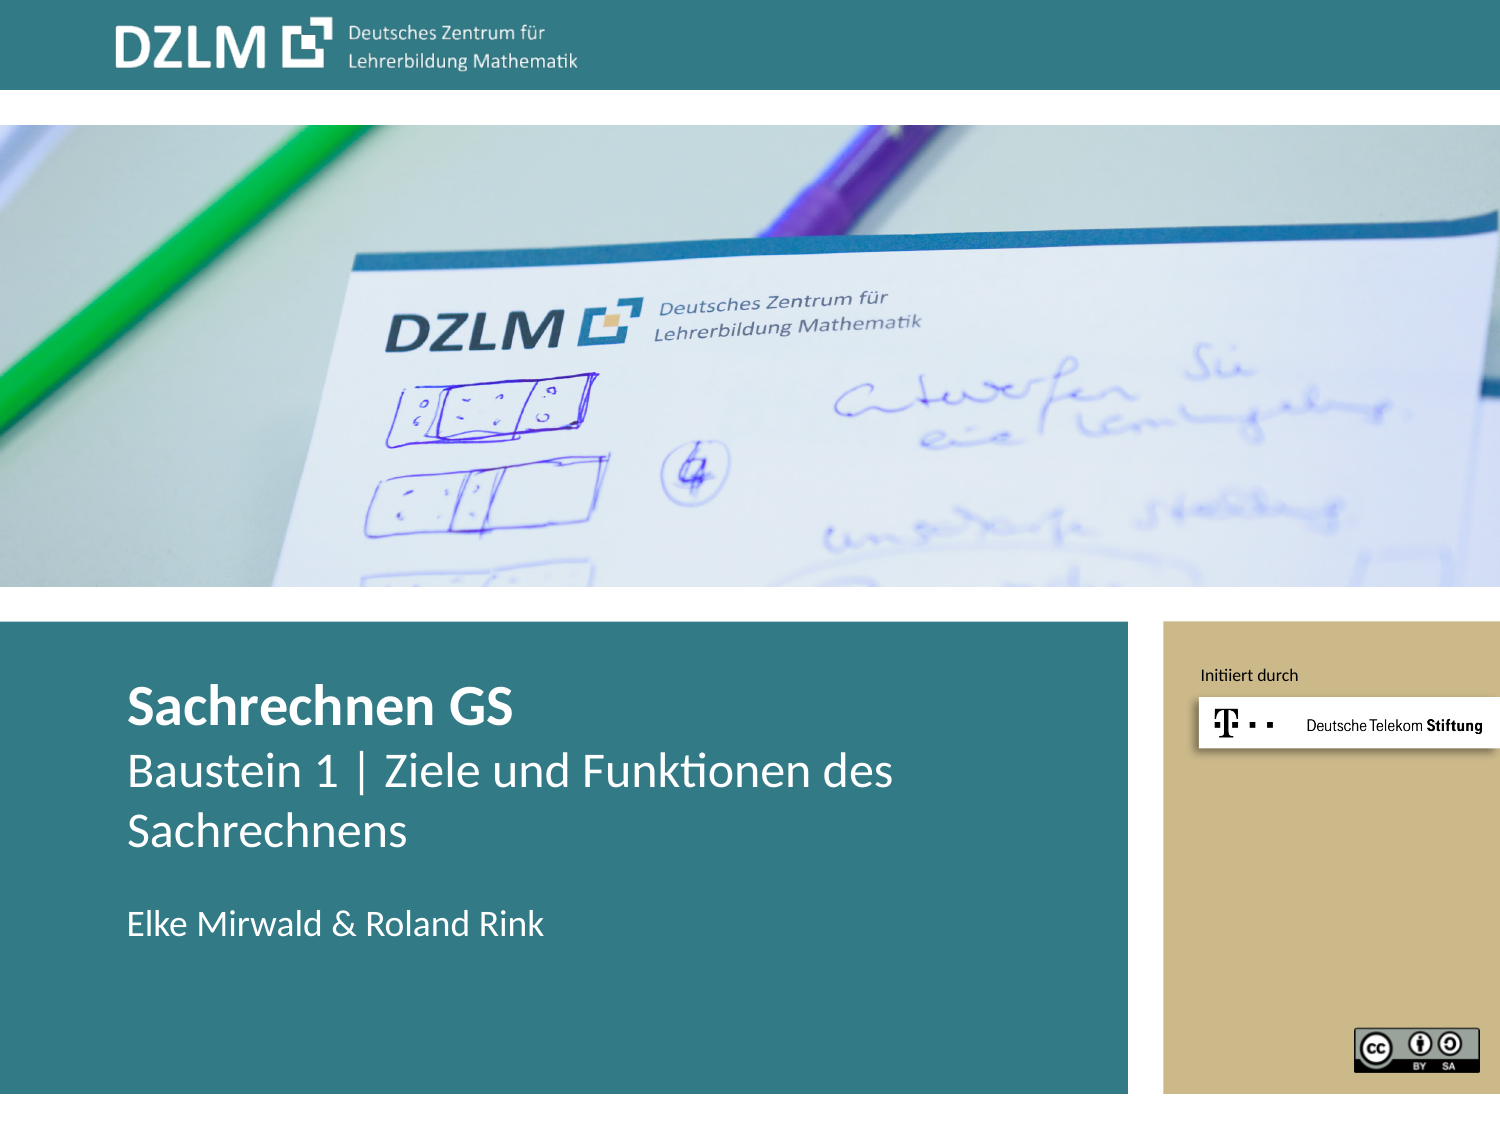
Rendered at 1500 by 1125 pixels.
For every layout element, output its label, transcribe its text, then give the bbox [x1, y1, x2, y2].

picture [1203, 697, 1493, 749]
picture [0, 125, 1500, 587]
text_box Elke Mirwald & Roland Rink [108, 881, 1122, 988]
title Sachrechnen GS Baustein 1 | Ziele und Funktionen des Sachrechnens [112, 668, 1078, 857]
picture [1353, 1027, 1480, 1074]
